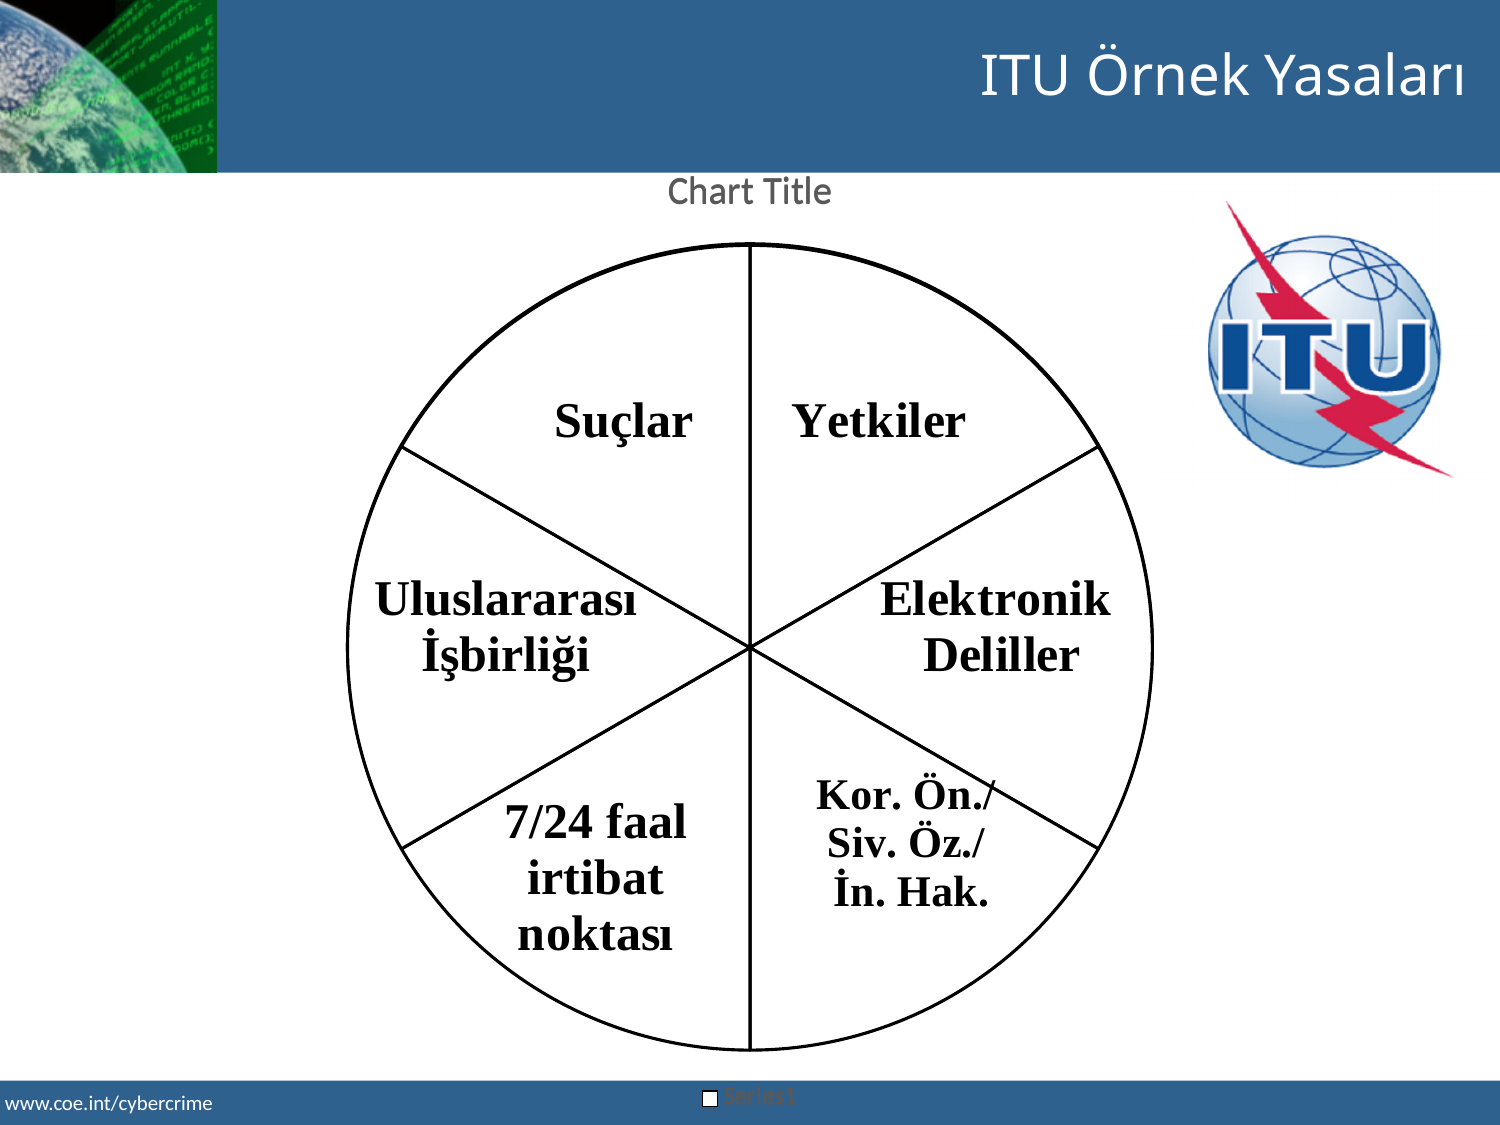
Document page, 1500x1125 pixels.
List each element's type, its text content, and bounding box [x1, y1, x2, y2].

picture [0, 0, 217, 134]
text_box ITU Örnek Yasaları [230, 31, 1483, 114]
chart [0, 134, 1500, 1118]
picture [1157, 177, 1487, 506]
